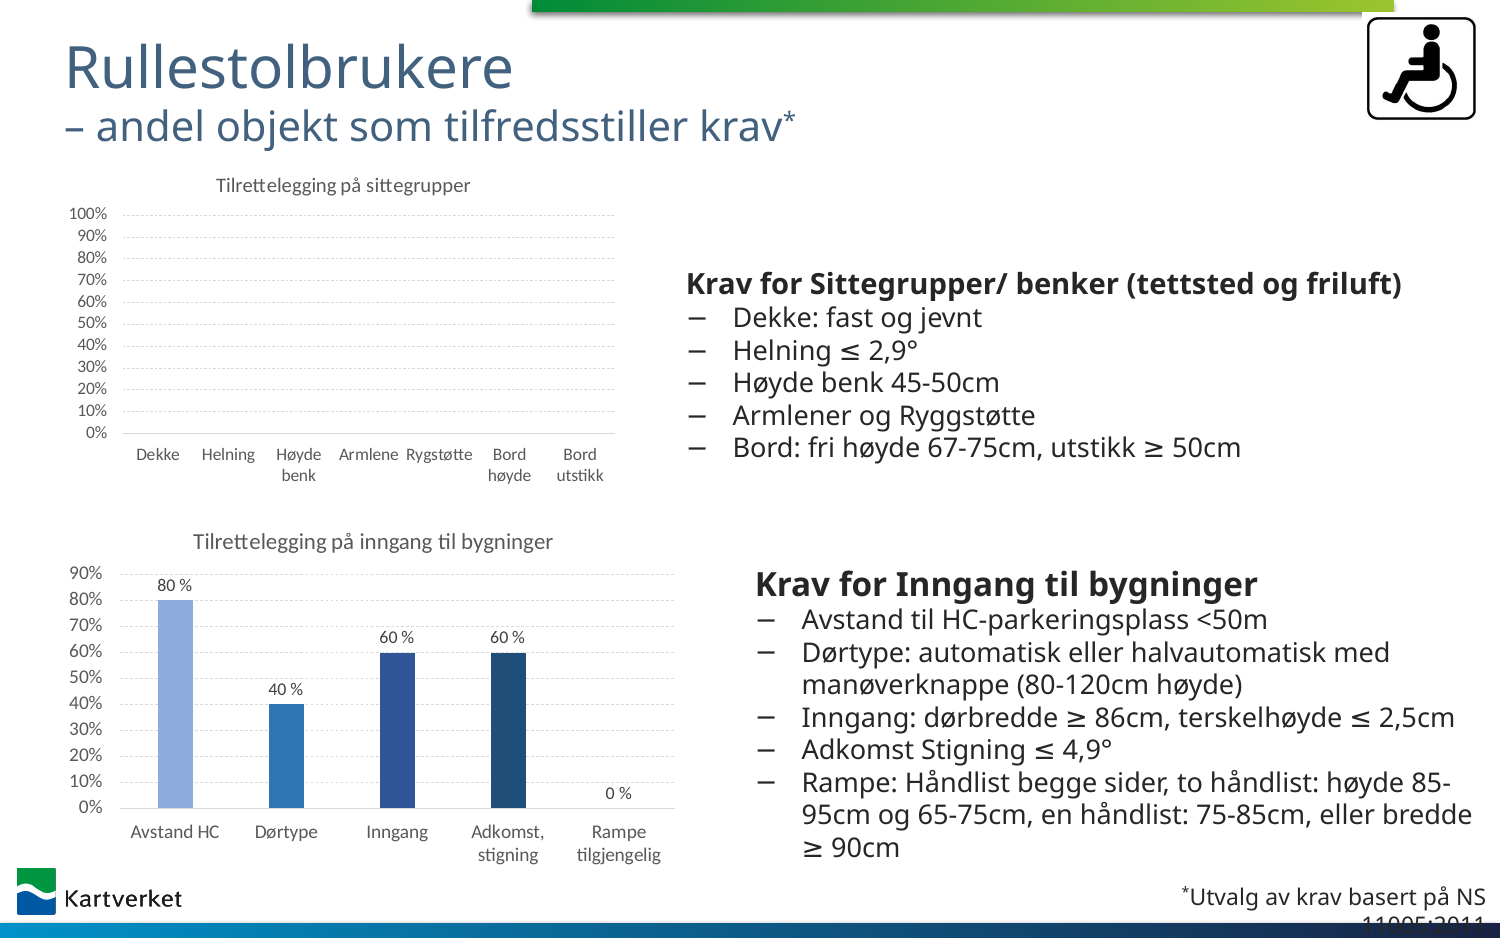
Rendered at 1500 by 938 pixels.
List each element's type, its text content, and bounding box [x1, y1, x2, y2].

text_box Rullestolbrukere – andel objekt som tilfredsstiller krav* [49, 25, 1431, 158]
picture [1362, 12, 1481, 126]
text_box *Utvalg av krav basert på NS 11005:2011 [1068, 873, 1500, 938]
picture [62, 520, 685, 874]
picture [62, 166, 625, 492]
text_box Krav for Sittegrupper/ benker (tettsted og friluft) Dekke: fast og jevnt Helning ≤ 2,9° Høyde benk 45-50cm Armlener og Ryggstøtte Bord: fri høyde 67-75cm, utstikk ≥ 50cm [670, 258, 1418, 471]
text_box Krav for Inngang til bygninger Avstand til HC-parkeringsplass <50m Dørtype: automatisk eller halvautomatisk med manøverknappe (80-120cm høyde) Inngang: dørbredde ≥ 86cm, terskelhøyde ≤ 2,5cm Adkomst Stigning ≤ 4,9° Rampe: Håndlist begge sider, to håndlist: høyde 85-95cm og 65-75cm, en håndlist: 75-85cm, eller bredde ≥ 90cm [740, 555, 1491, 870]
